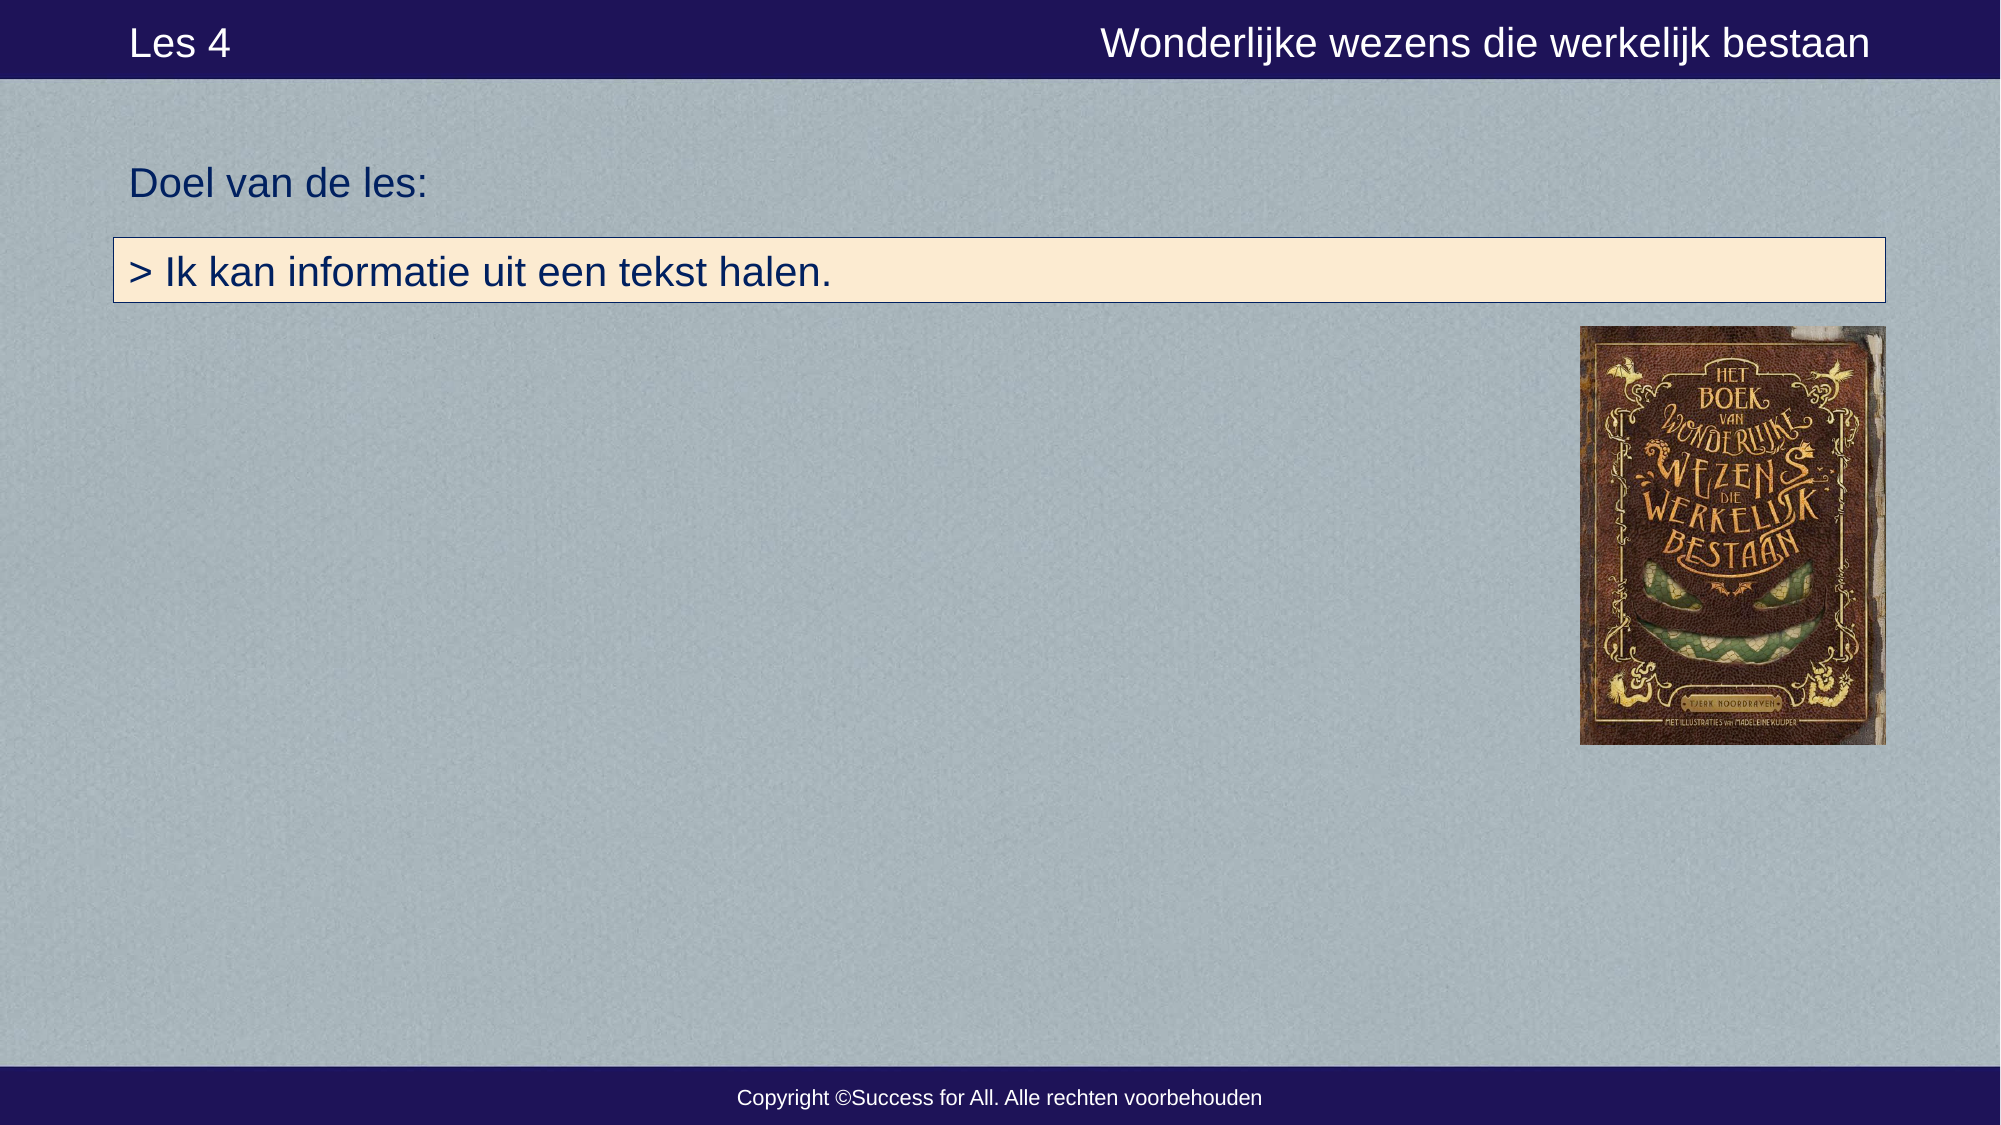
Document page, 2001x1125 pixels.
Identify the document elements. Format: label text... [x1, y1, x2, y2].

text_box Wonderlijke wezens die werkelijk bestaan [999, 8, 1886, 73]
text_box Les 4 [114, 8, 354, 73]
text_box > Ik kan informatie uit een tekst halen. [113, 237, 1886, 303]
picture [0, 0, 2001, 1125]
text_box Copyright ©Success for All. Alle rechten voorbehouden [0, 1076, 2000, 1125]
text_box Doel van de les: [113, 148, 1635, 214]
